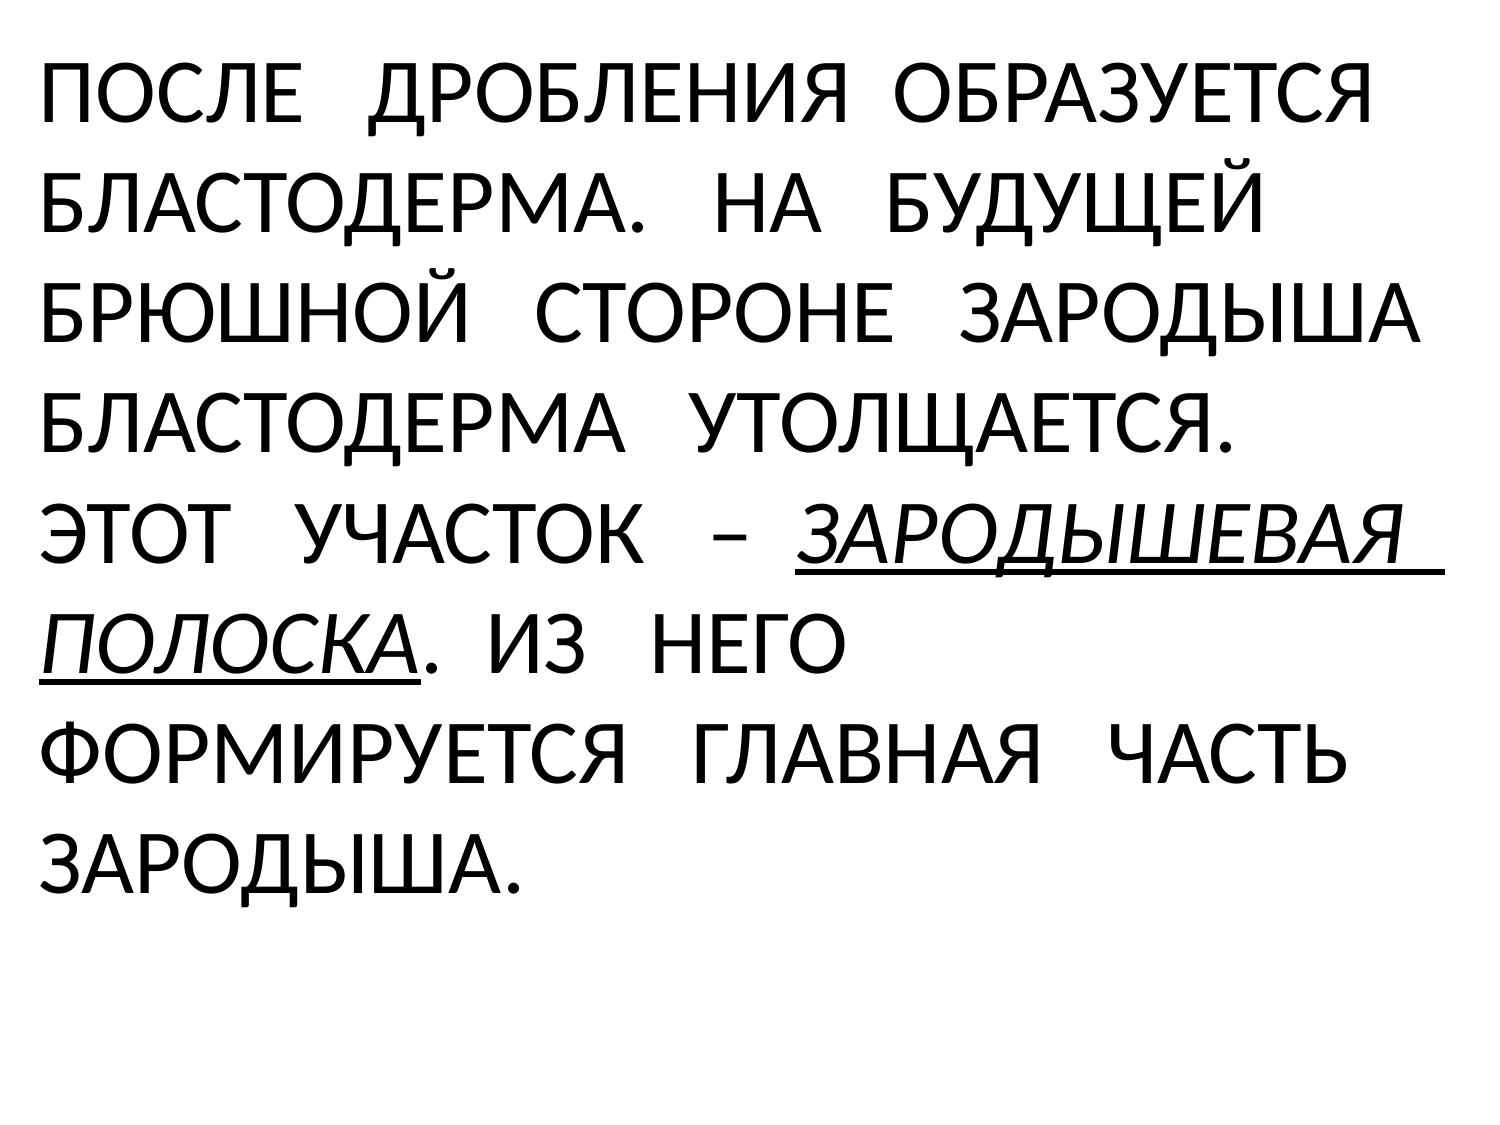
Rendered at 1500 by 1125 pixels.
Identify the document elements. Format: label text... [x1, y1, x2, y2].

title ПОСЛЕ ДРОБЛЕНИЯ ОБРАЗУЕТСЯ БЛАСТОДЕРМА. НА БУДУЩЕЙ БРЮШНОЙ СТОРОНЕ ЗАРОДЫША БЛАСТОДЕРМА УТОЛЩАЕТСЯ. ЭТОТ УЧАСТОК – ЗАРОДЫШЕВАЯ ПОЛОСКА. ИЗ НЕГО ФОРМИРУЕТСЯ ГЛАВНАЯ ЧАСТЬ ЗАРОДЫША. [23, 23, 1477, 1102]
